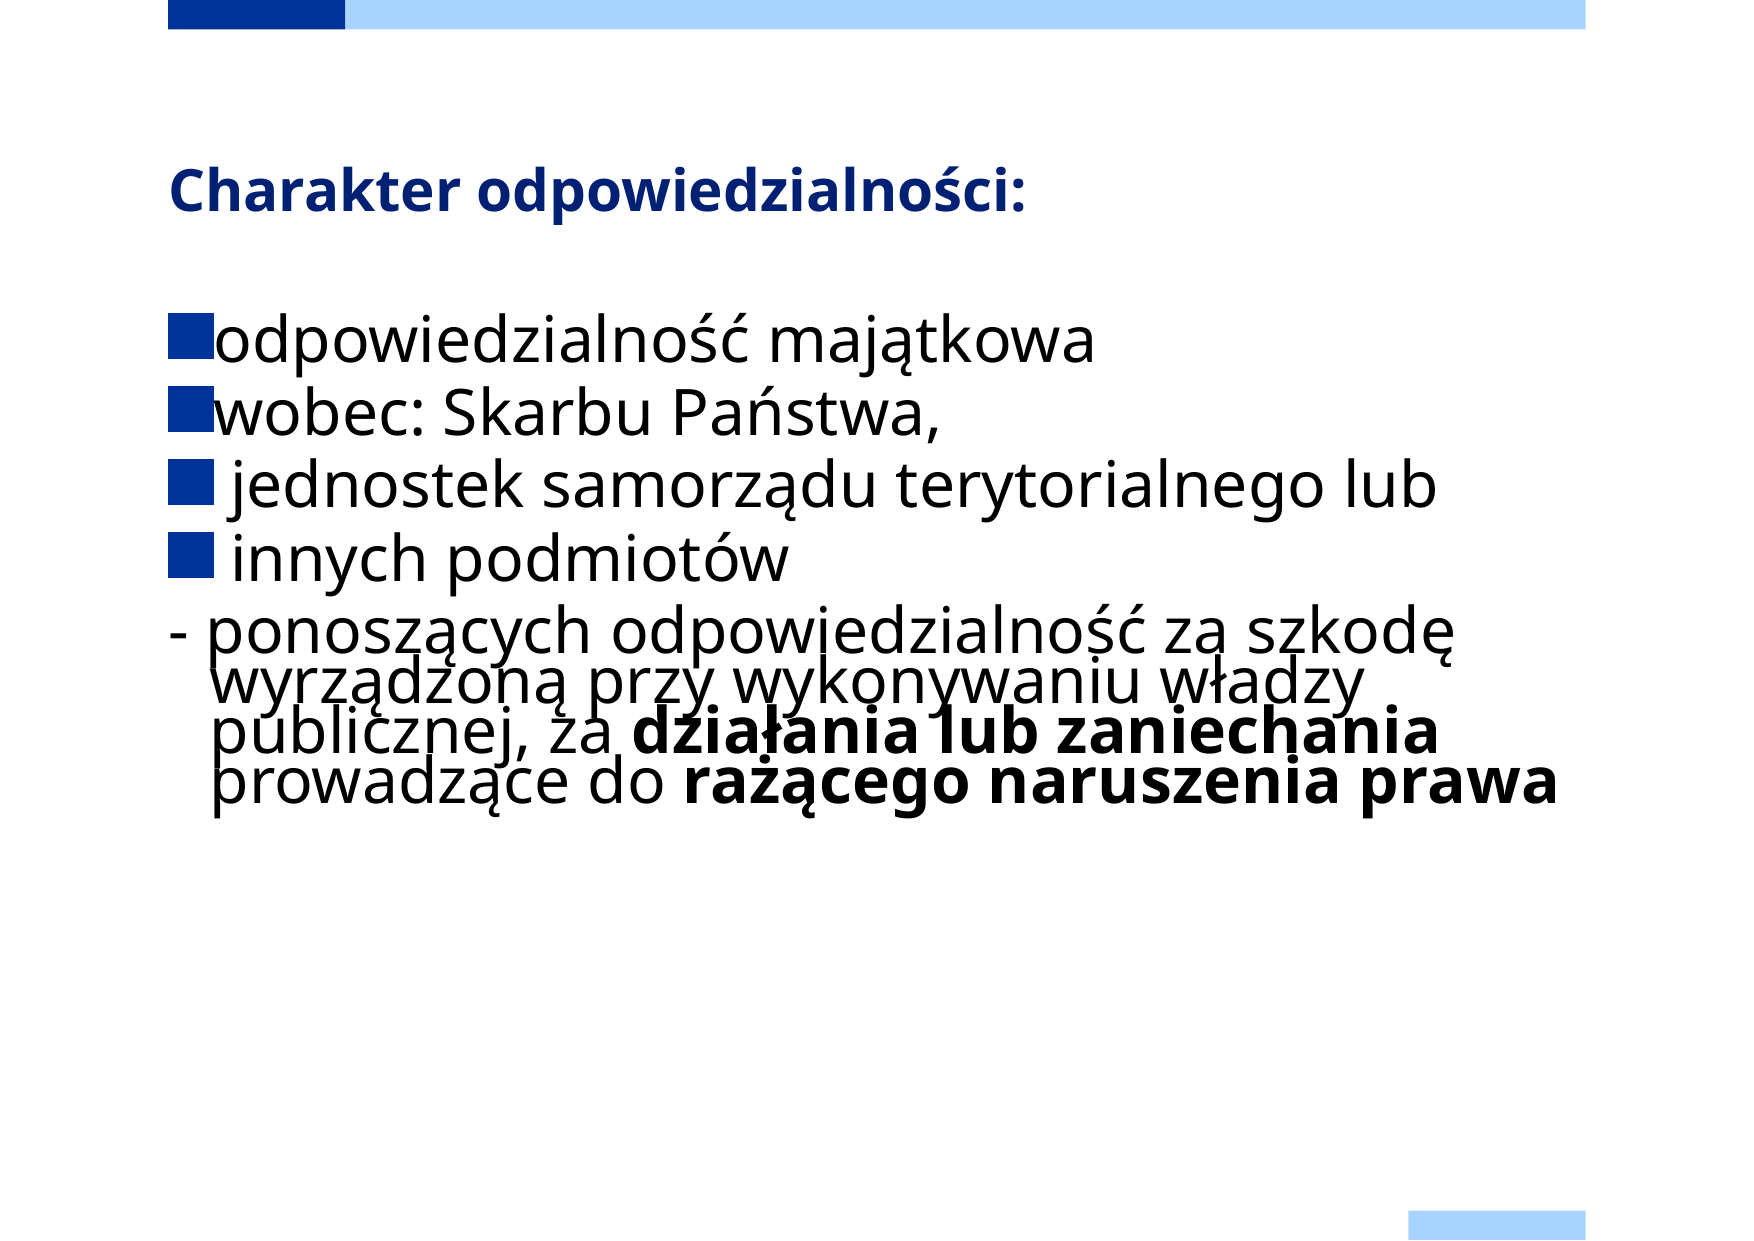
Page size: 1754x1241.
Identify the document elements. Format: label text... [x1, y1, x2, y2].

picture [168, 313, 214, 359]
picture [168, 459, 214, 505]
list odpowiedzialność majątkowa wobec: Skarbu Państwa, jednostek samorządu terytorialnego lub innych podmiotów - ponoszących odpowiedzialność za szkodę wyrządzoną przy wykonywaniu władzy publicznej, za działania lub zaniechania prowadzące do rażącego naruszenia prawa [168, 324, 1586, 1093]
picture [168, 532, 214, 578]
picture [168, 386, 214, 432]
title Charakter odpowiedzialności: [168, 147, 1586, 324]
